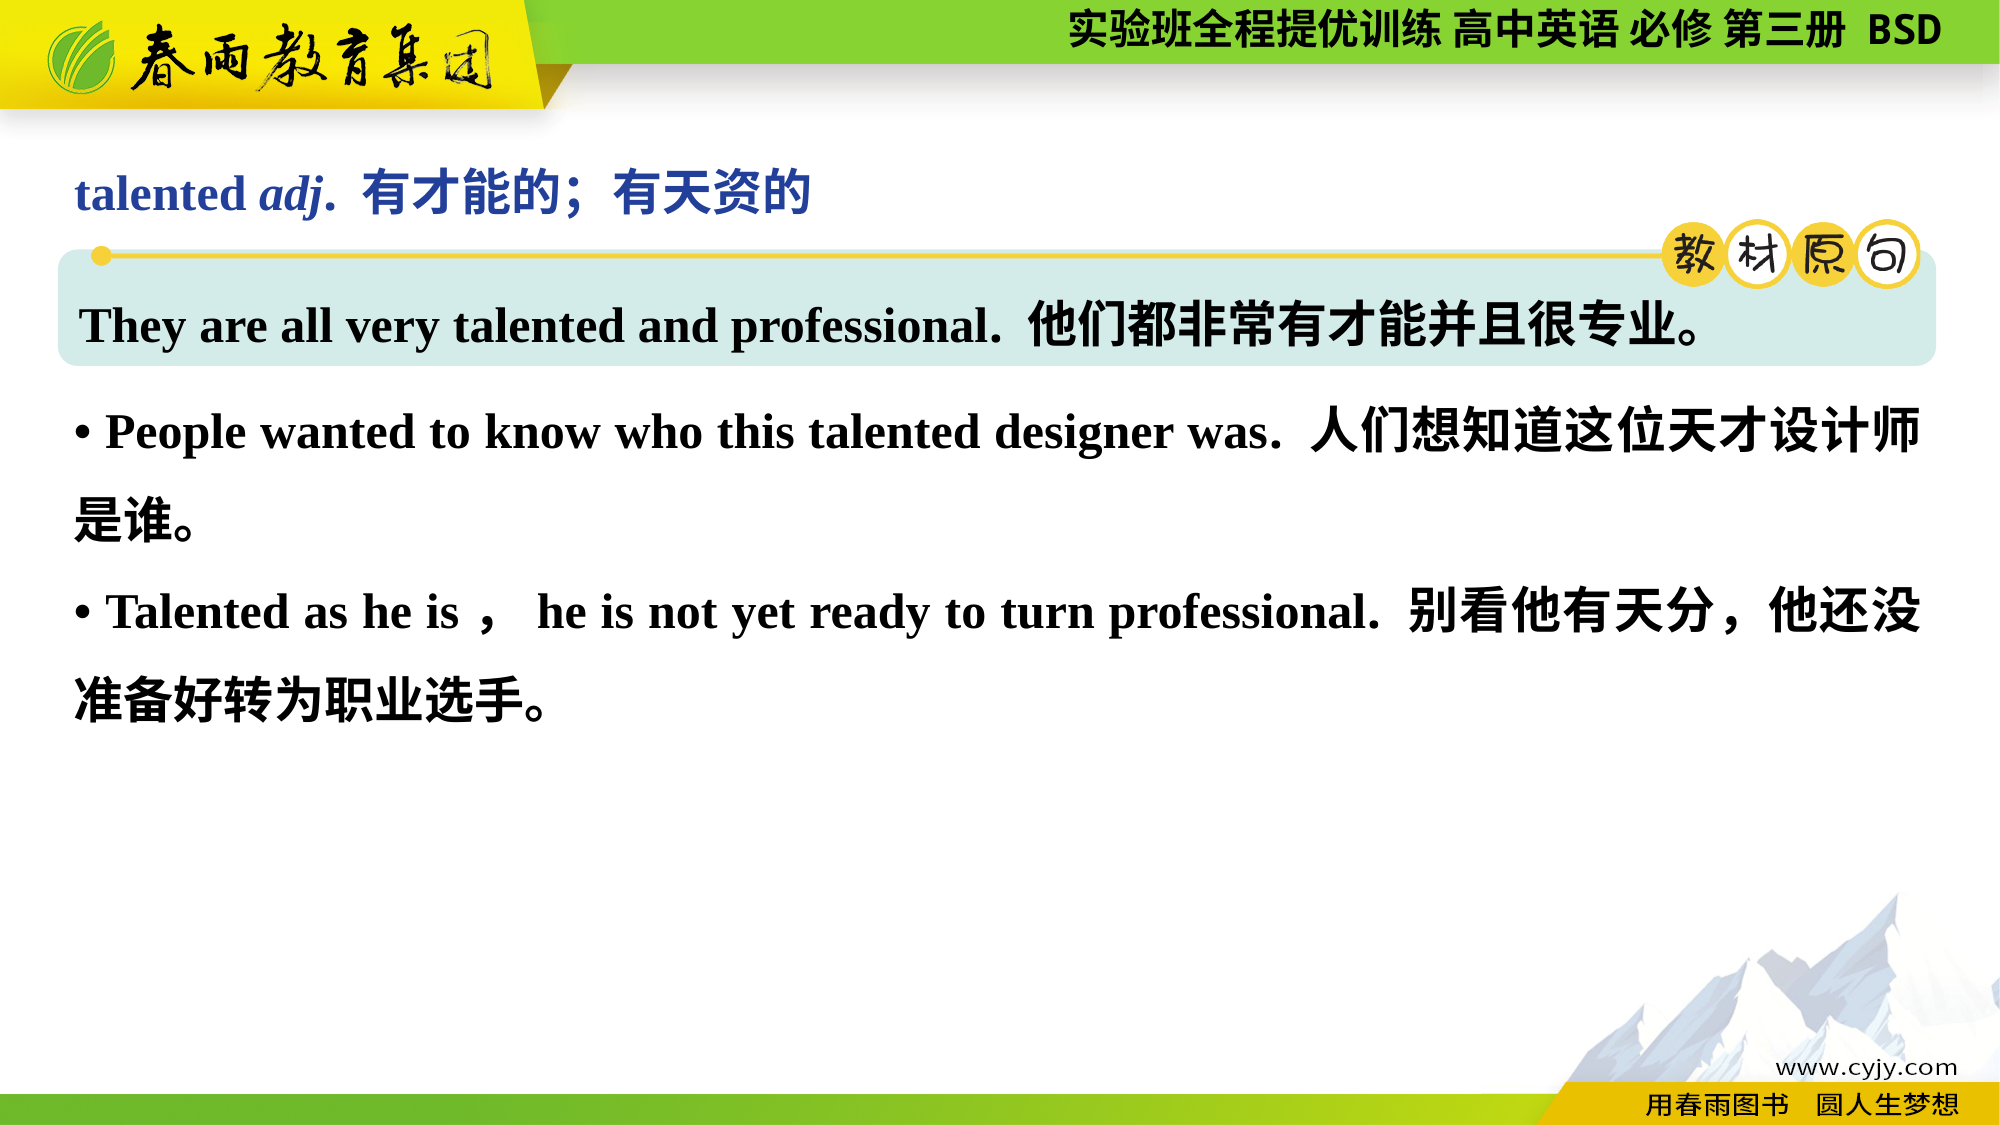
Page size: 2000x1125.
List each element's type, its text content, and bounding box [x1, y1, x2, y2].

text_box They are all very talented and professional. 他们都非常有才能并且很专业。 [57, 249, 1937, 361]
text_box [90, 219, 1921, 319]
text_box • People wanted to know who this talented designer was. 人们想知道这位天才设计师是谁。 • Talented as he is，he is not yet ready to turn professional. 别看他有天分，他还没准备好转为职业选手。 [59, 361, 1937, 737]
list talented adj. 有才能的；有天资的 [59, 122, 1944, 217]
picture [0, 0, 2000, 1125]
